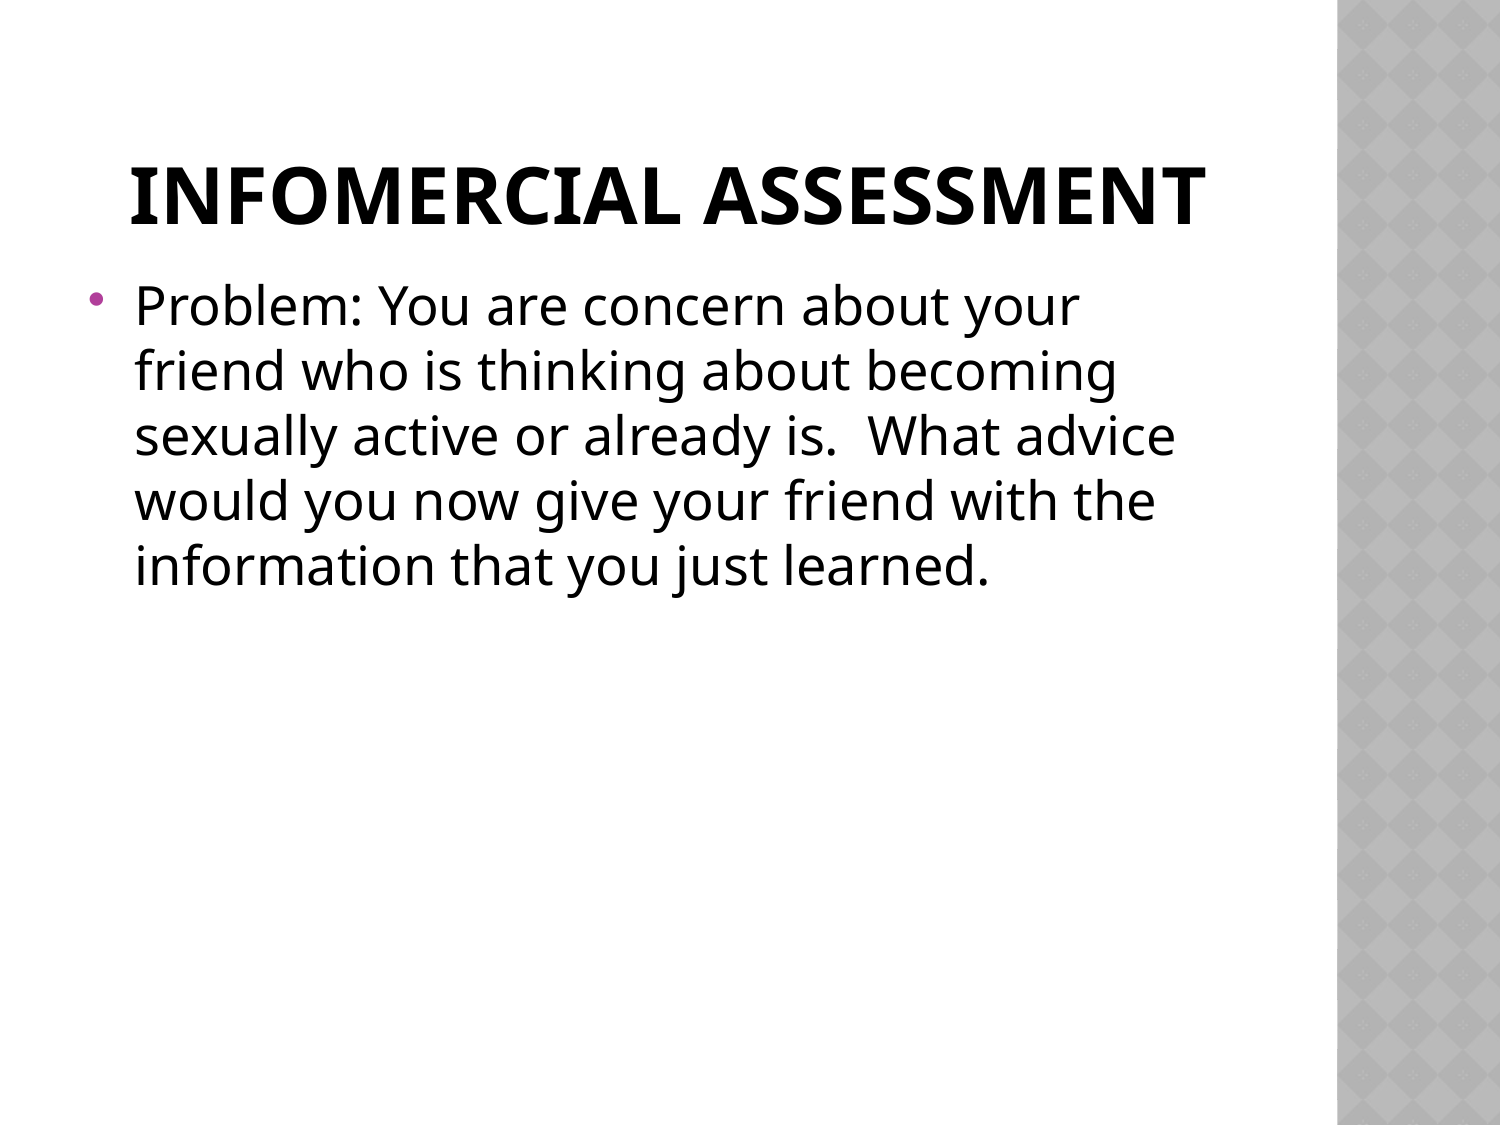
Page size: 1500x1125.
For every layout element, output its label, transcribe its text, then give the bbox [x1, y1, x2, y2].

list Problem: You are concern about your friend who is thinking about becoming sexually active or already is. What advice would you now give your friend with the information that you just learned. [75, 264, 1263, 1059]
title Infomercial assessment [75, 52, 1263, 240]
